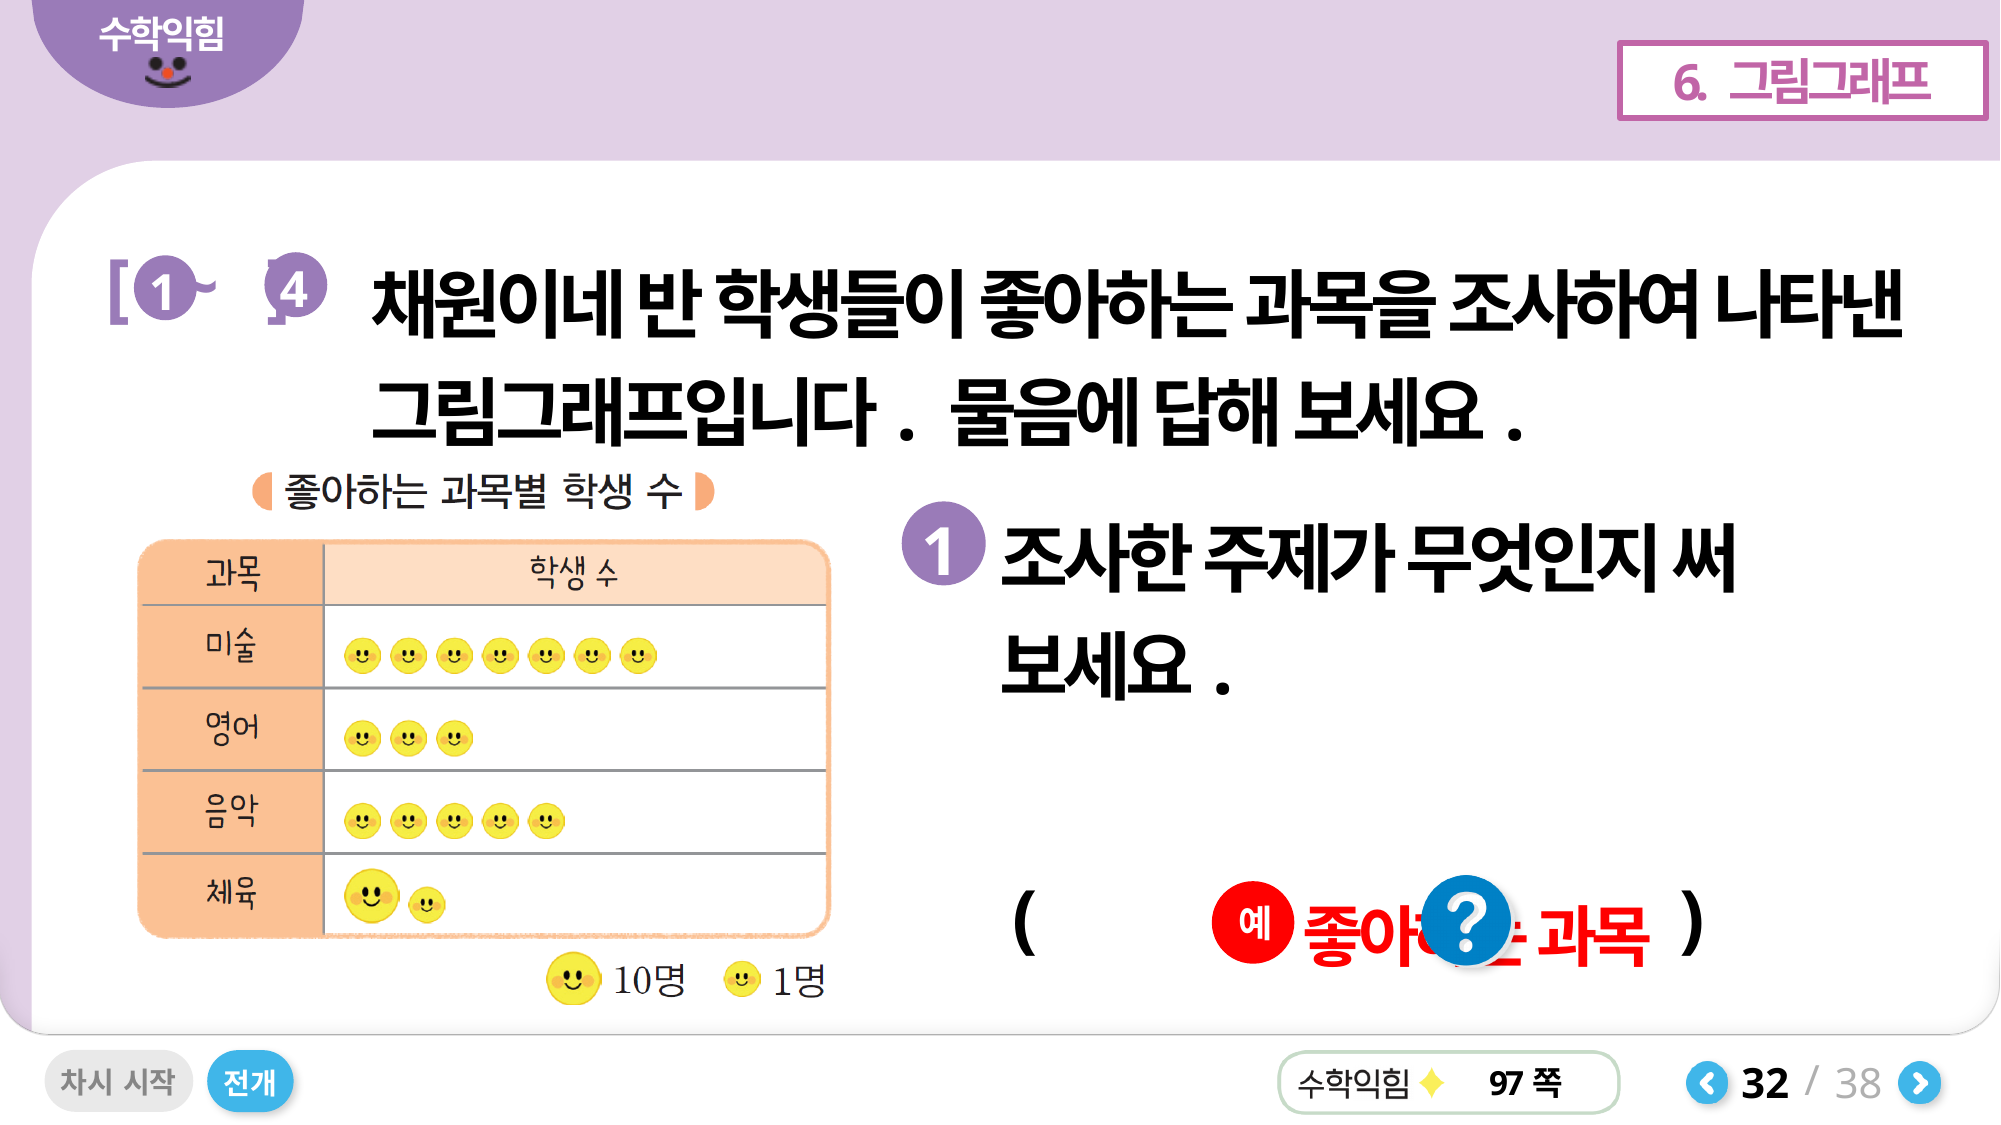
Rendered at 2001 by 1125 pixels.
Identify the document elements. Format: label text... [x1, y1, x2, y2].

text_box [1276, 1049, 1621, 1116]
text_box ( ) [998, 862, 1966, 968]
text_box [1211, 879, 1417, 972]
picture [1420, 875, 1515, 968]
text_box 1 [133, 255, 197, 321]
text_box 6. 그림그래프 [1619, 43, 1987, 118]
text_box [1517, 879, 1699, 972]
text_box [ ~ ] [90, 231, 371, 337]
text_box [38, 1048, 297, 1114]
text_box 4 [264, 252, 328, 318]
text_box 채원이네 반 학생들이 좋아하는 과목을 조사하여 나타낸 그림그래프입니다. 물음에 답해 보세요. [370, 239, 1910, 390]
text_box 1 [901, 501, 986, 586]
picture [0, 465, 2000, 1125]
picture [145, 57, 191, 88]
text_box 조사한 주제가 무엇인지 써 보세요. [999, 493, 2000, 644]
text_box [1685, 1061, 1941, 1104]
